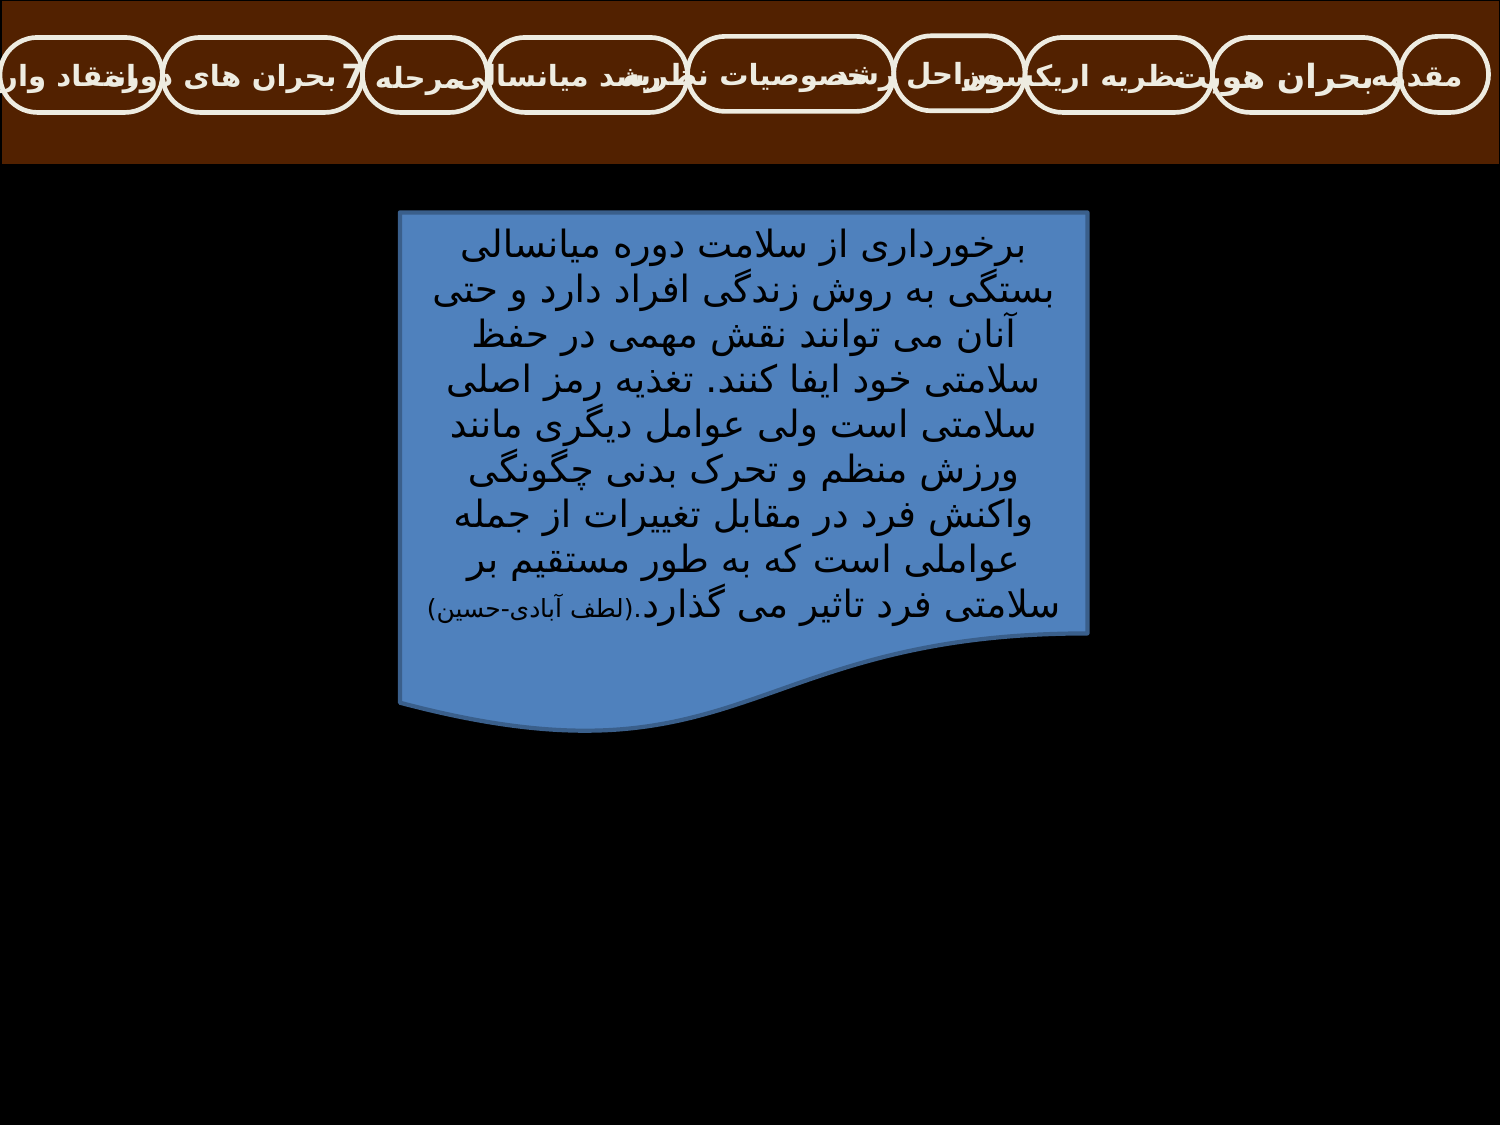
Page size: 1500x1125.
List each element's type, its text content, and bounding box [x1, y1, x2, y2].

text_box برخورداری از سلامت دوره میانسالی بستگی به روش زندگی افراد دارد و حتی آنان می توانند نقش مهمی در حفظ سلامتی خود ایفا کنند. تغذیه رمز اصلی سلامتی است ولی عوامل دیگری مانند ورزش منظم و تحرک بدنی چگونگی واکنش فرد در مقابل تغییرات از جمله عواملی است که به طور مستقیم بر سلامتی فرد تاثیر می گذارد.(لطف آبادی-حسین) [397, 210, 1090, 733]
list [0, 0, 1500, 167]
